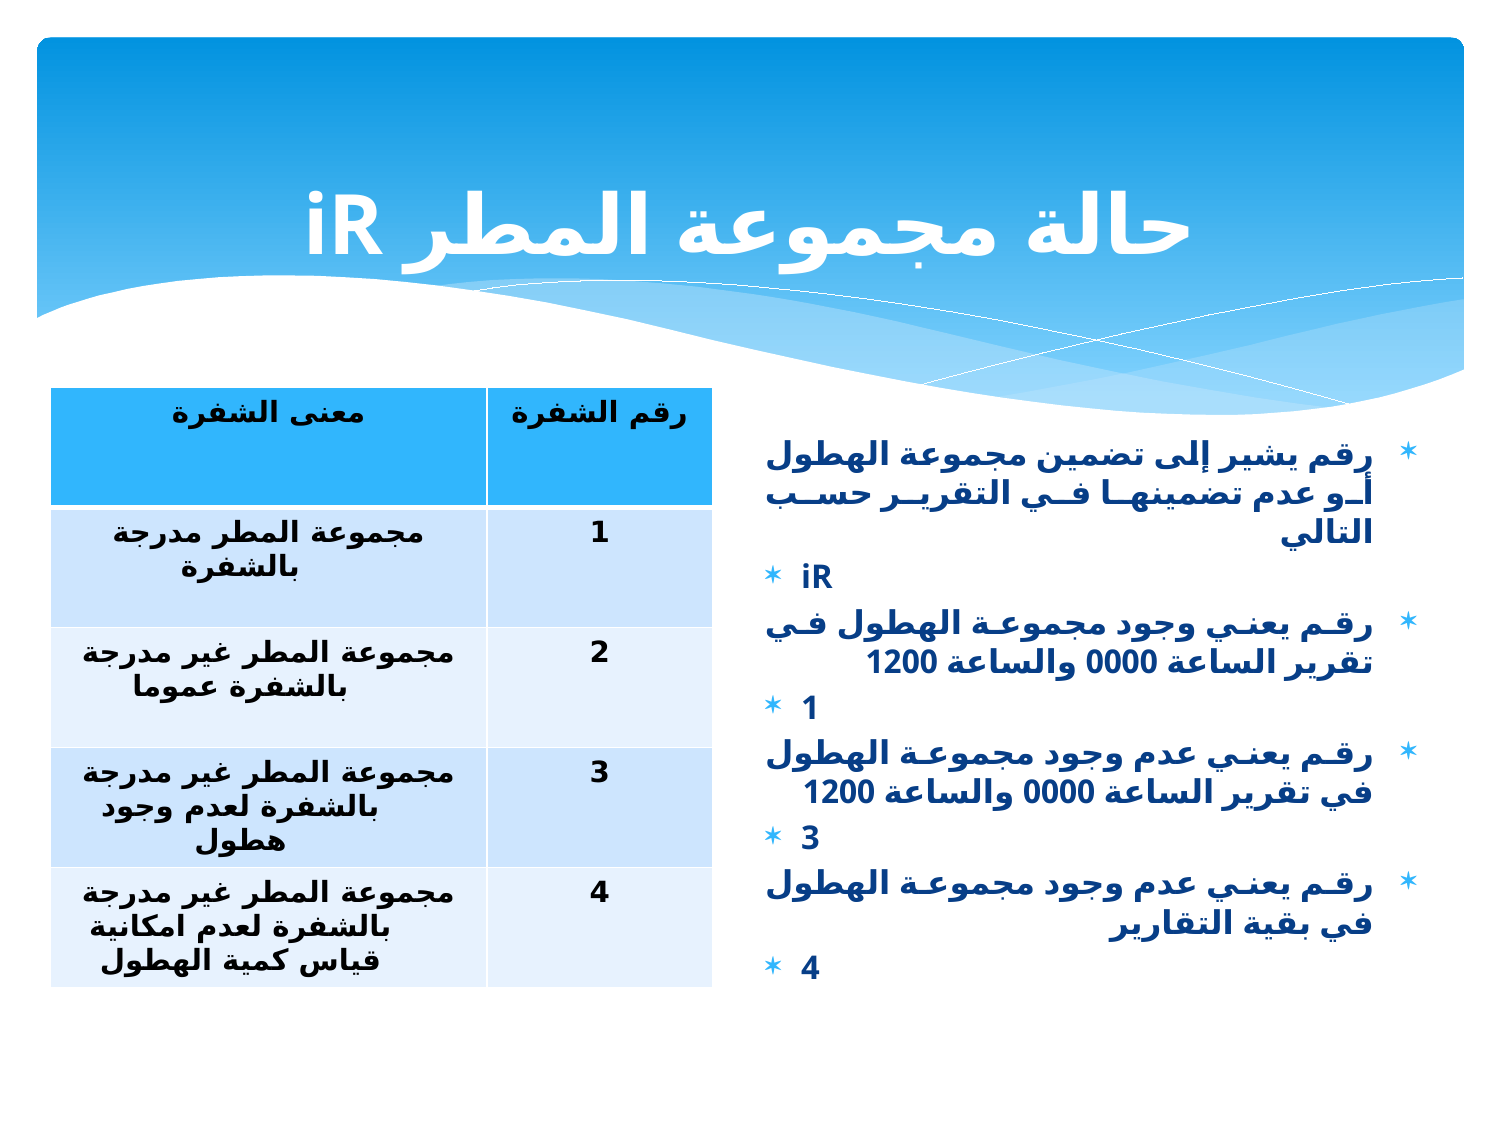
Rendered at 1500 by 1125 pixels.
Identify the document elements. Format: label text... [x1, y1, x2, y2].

table_cell 1 [488, 510, 712, 627]
table_cell 2 [488, 628, 712, 747]
title حالة مجموعة المطر iR [75, 137, 1425, 305]
table_header معنى الشفرة [51, 388, 486, 505]
table_cell 4 [488, 868, 712, 987]
table_cell مجموعة المطر غير مدرجة بالشفرة لعدم وجود هطول [51, 748, 486, 867]
table_cell مجموعة المطر غير مدرجة بالشفرة لعدم امكانية قياس كمية الهطول [51, 868, 486, 987]
table_cell 3 [488, 748, 712, 867]
list رقم يشير إلى تضمين مجموعة الهطول أو عدم تضمينها في التقرير حسب التالي iR رقم يعني وجود مجموعة الهطول في تقرير الساعة 0000 والساعة 1200 1 رقم يعني عدم وجود مجموعة الهطول في تقرير الساعة 0000 والساعة 1200 3 رقم يعني عدم وجود مجموعة الهطول في بقية التقارير 4 [750, 425, 1425, 1013]
table_cell مجموعة المطر مدرجة بالشفرة [51, 510, 486, 627]
table_header رقم الشفرة [488, 388, 712, 505]
table_cell مجموعة المطر غير مدرجة بالشفرة عموما [51, 628, 486, 747]
